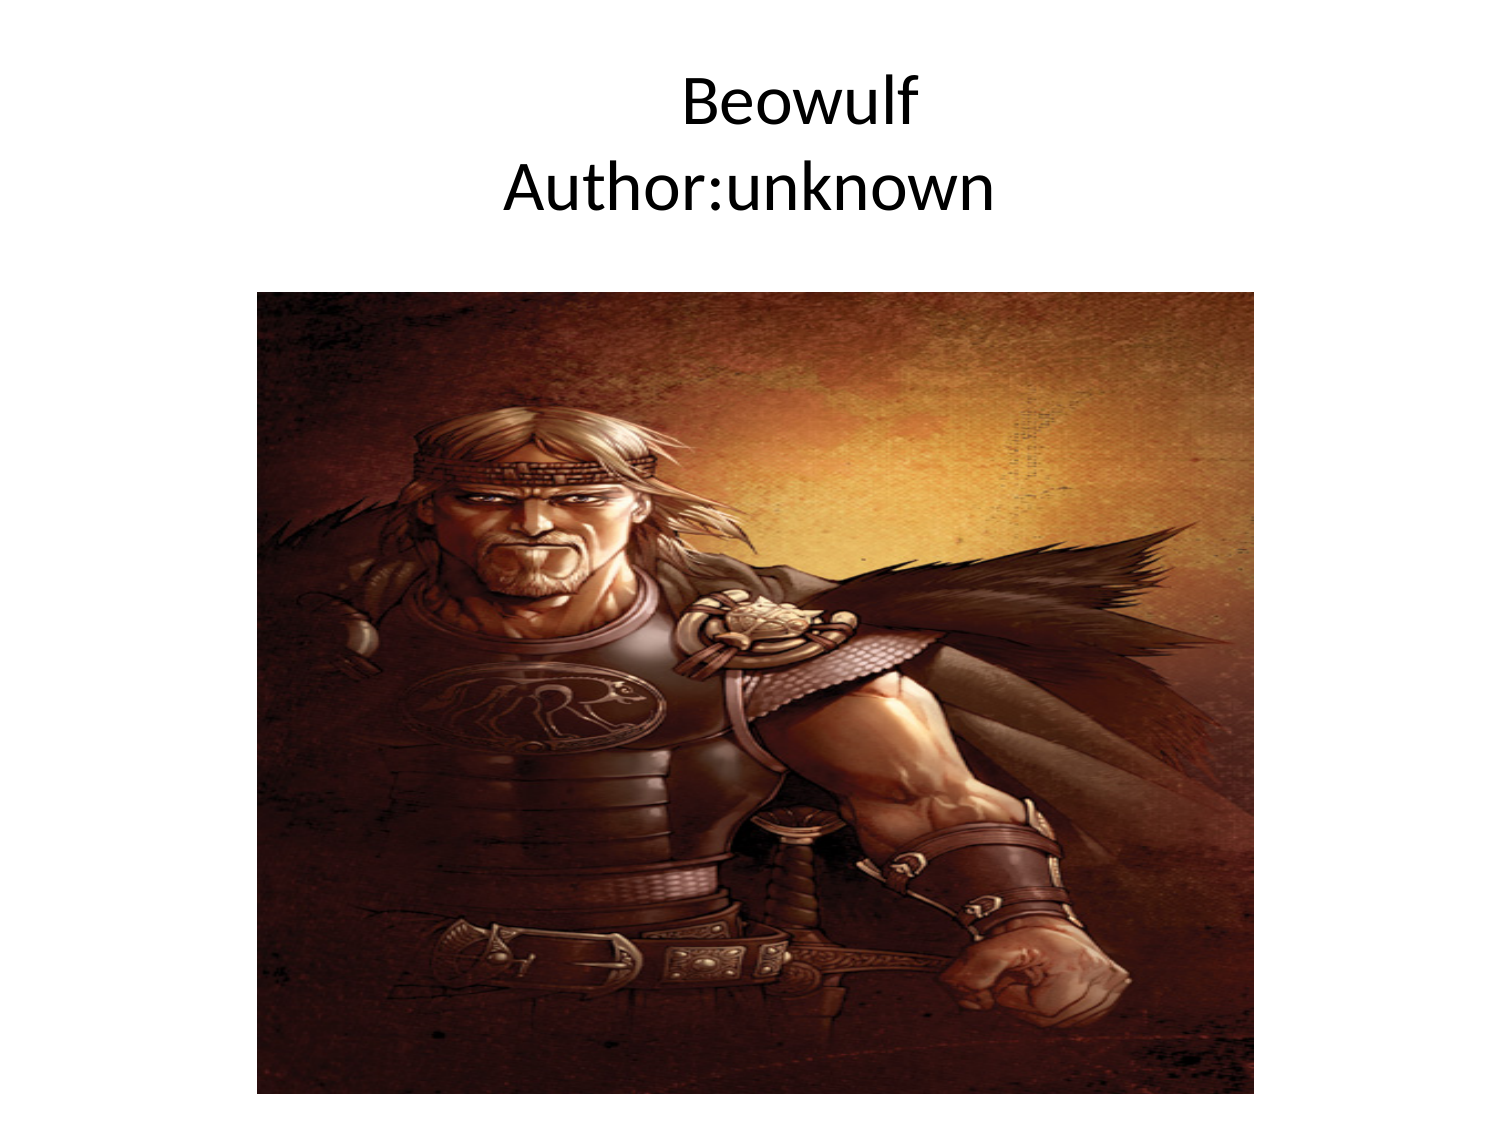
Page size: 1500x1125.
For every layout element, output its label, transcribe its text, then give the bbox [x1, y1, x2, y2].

title Beowulf Author:unknown [75, 45, 1425, 233]
picture [257, 292, 1255, 1095]
